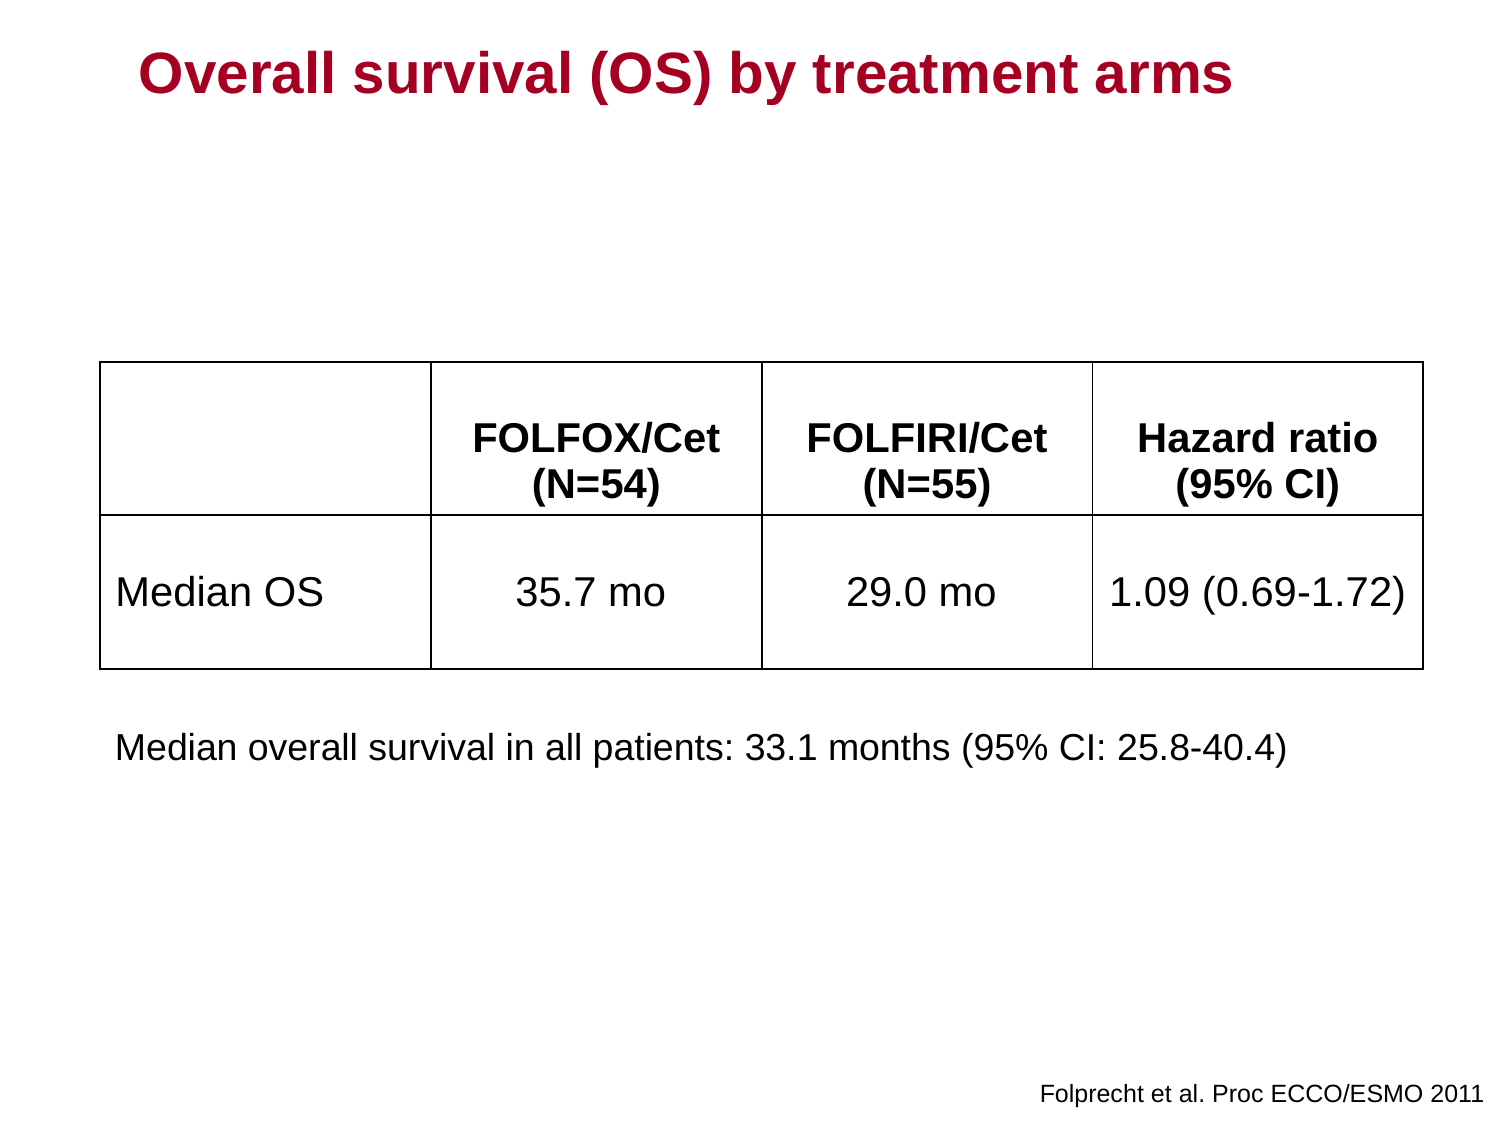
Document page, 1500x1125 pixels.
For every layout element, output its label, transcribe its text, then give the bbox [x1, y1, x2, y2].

table_cell Median OS [101, 516, 430, 668]
table_cell 1.09 (0.69-1.72) [1093, 516, 1422, 668]
title Overall survival (OS) by treatment arms [123, 0, 1453, 146]
text_box Folprecht et al. Proc ECCO/ESMO 2011 [387, 1070, 1500, 1116]
table_header Hazard ratio (95% CI) [1093, 363, 1422, 514]
table_header FOLFIRI/Cet (N=55) [763, 363, 1092, 514]
text_box Median overall survival in all patients: 33.1 months (95% CI: 25.8-40.4) [100, 715, 1400, 776]
table_cell 35.7 mo [432, 516, 761, 668]
table_cell 29.0 mo [763, 516, 1092, 668]
table_header [101, 363, 430, 514]
table_header FOLFOX/Cet (N=54) [432, 363, 761, 514]
